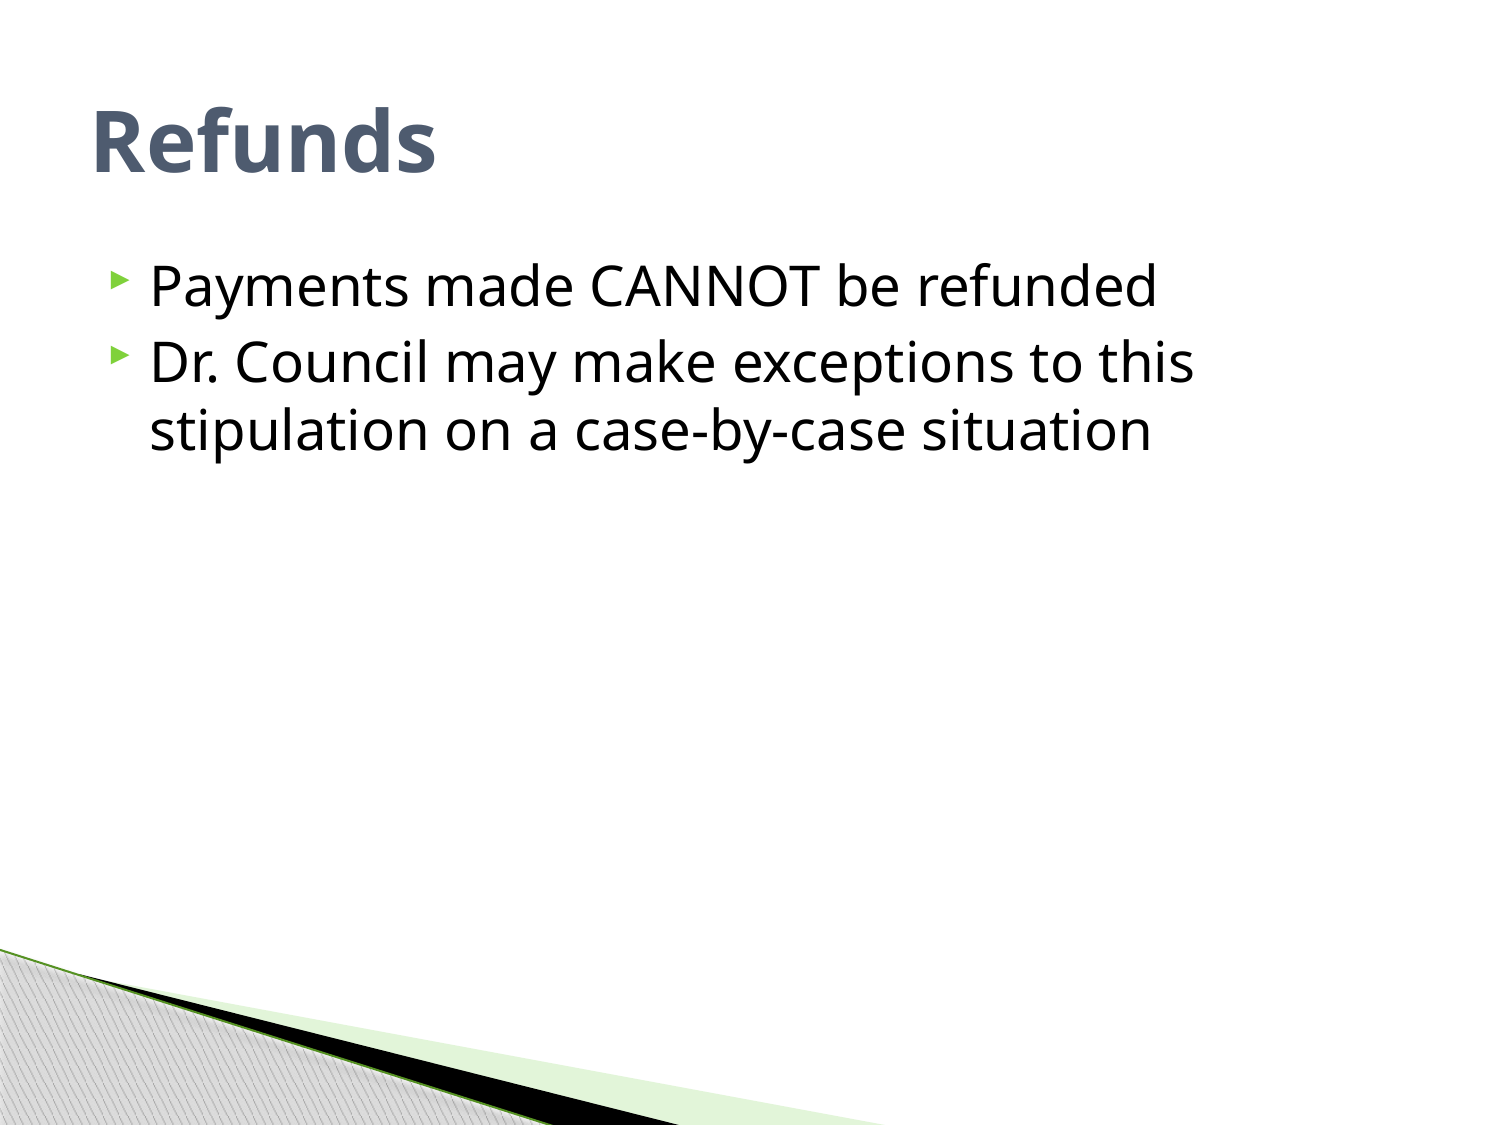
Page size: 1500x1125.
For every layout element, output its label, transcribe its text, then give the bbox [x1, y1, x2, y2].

title Refunds [75, 45, 1425, 233]
list Payments made CANNOT be refunded Dr. Council may make exceptions to this stipulation on a case-by-case situation [75, 243, 1425, 986]
